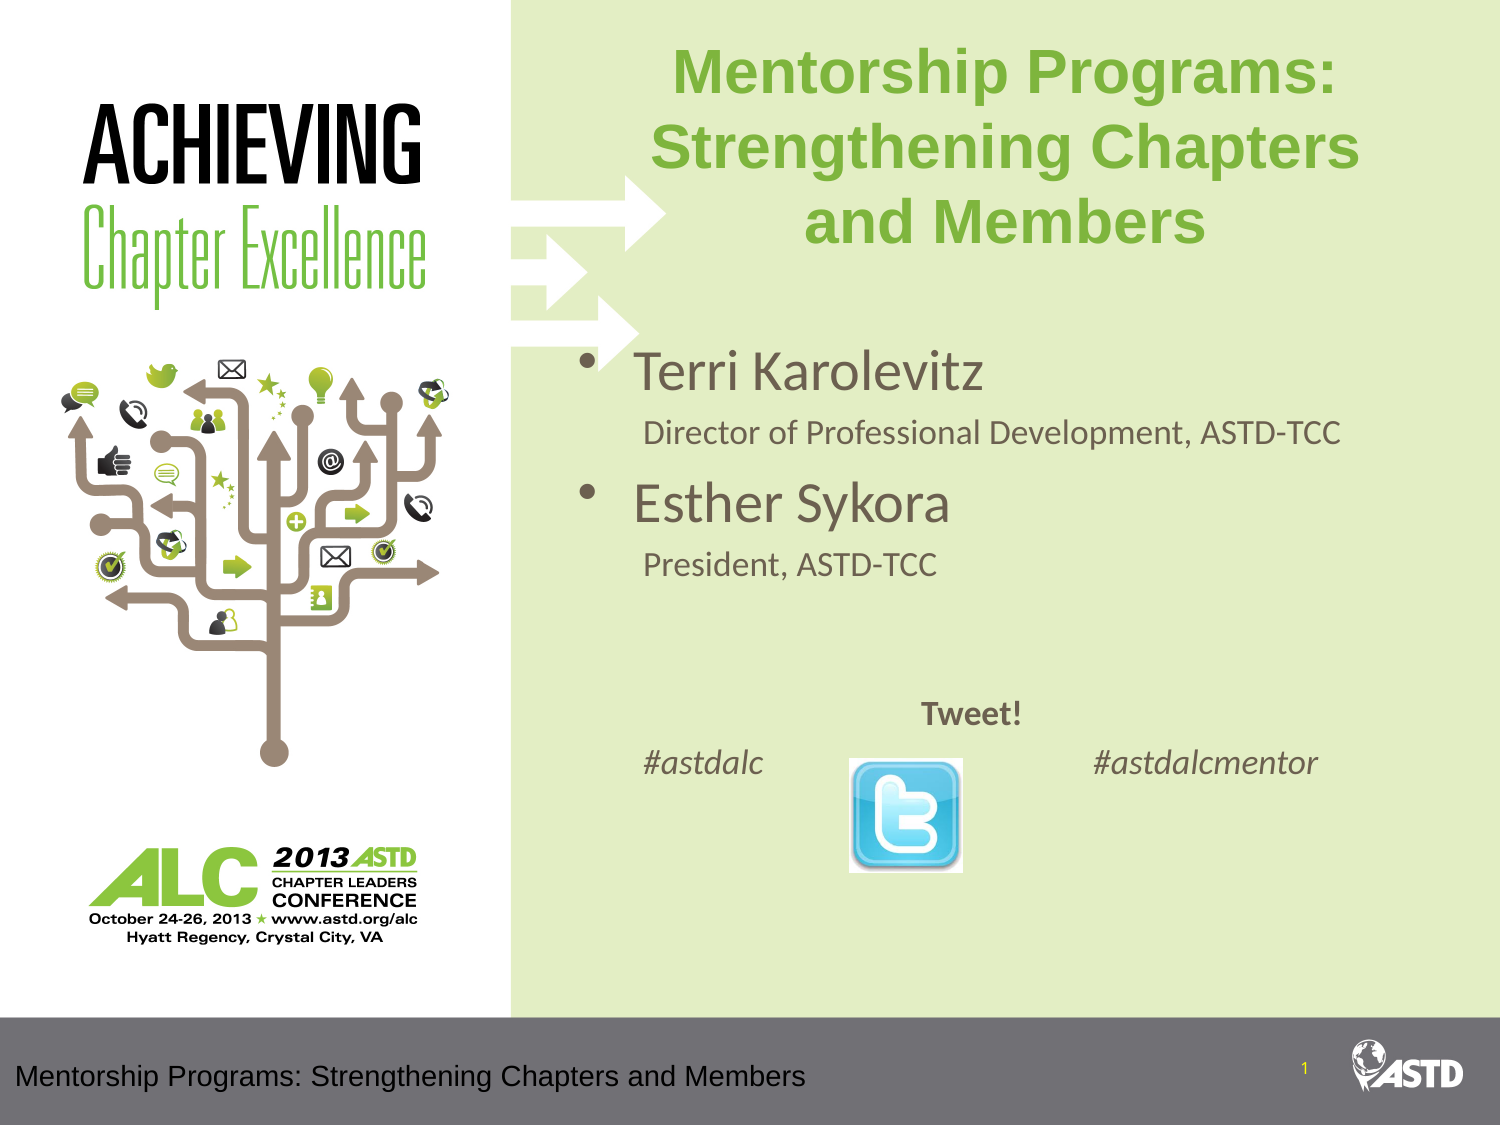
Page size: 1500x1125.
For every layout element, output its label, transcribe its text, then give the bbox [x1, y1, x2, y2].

title Mentorship Programs: Strengthening Chapters and Members [574, 49, 1438, 238]
picture [0, 0, 1500, 1125]
list Terri Karolevitz Director of Professional Development, ASTD-TCC Esther Sykora President, ASTD-TCC Tweet! #astdalc #astdalcmentor [562, 324, 1451, 976]
slide_number 1 [562, 1050, 1325, 1100]
